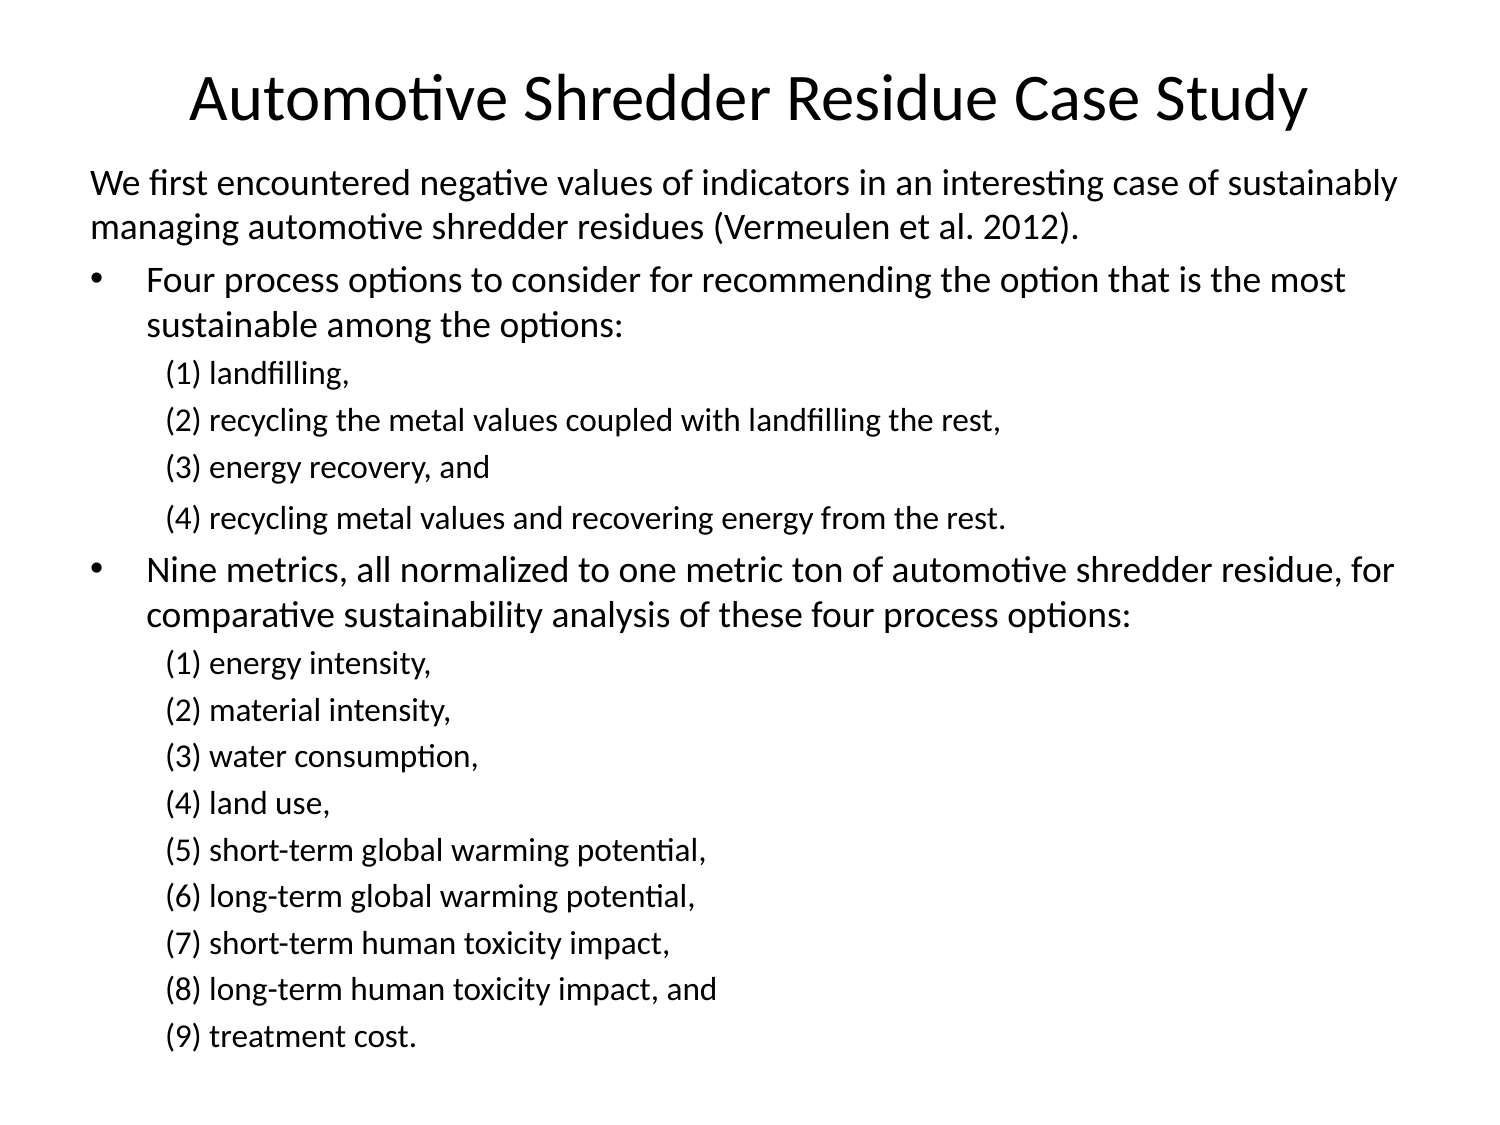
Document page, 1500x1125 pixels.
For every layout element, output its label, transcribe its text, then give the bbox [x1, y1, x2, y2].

title Automotive Shredder Residue Case Study [75, 0, 1425, 149]
list We first encountered negative values of indicators in an interesting case of sustainably managing automotive shredder residues (Vermeulen et al. 2012). Four process options to consider for recommending the option that is the most sustainable among the options: (1) landfilling, (2) recycling the metal values coupled with landfilling the rest, (3) energy recovery, and (4) recycling metal values and recovering energy from the rest. Nine metrics, all normalized to one metric ton of automotive shredder residue, for comparative sustainability analysis of these four process options: (1) energy intensity, (2) material intensity, (3) water consumption, (4) land use, (5) short-term global warming potential, (6) long-term global warming potential, (7) short-term human toxicity impact, (8) long-term human toxicity impact, and (9) treatment cost. [75, 149, 1425, 1063]
